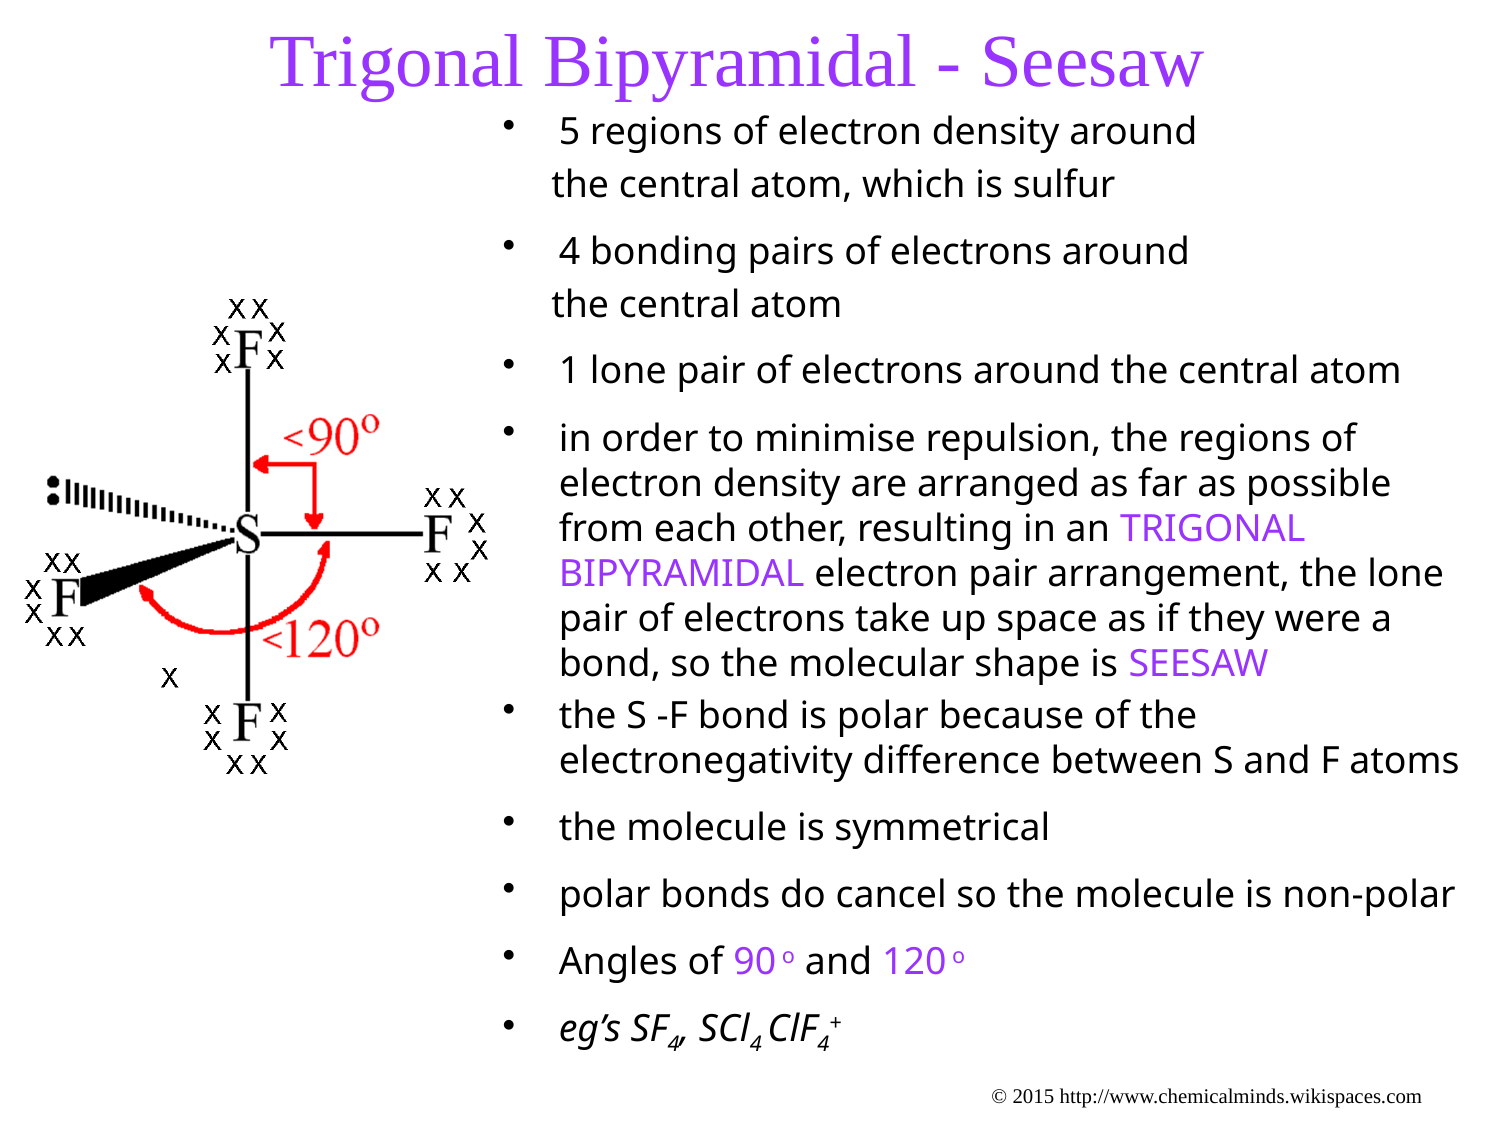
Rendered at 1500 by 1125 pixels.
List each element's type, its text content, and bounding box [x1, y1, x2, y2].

title Trigonal Bipyramidal - Seesaw [99, 0, 1376, 151]
footer © 2015 http://www.chemicalminds.wikispaces.com [724, 1074, 1438, 1125]
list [24, 299, 488, 774]
list 5 regions of electron density around the central atom, which is sulfur 4 bonding pairs of electrons around the central atom 1 lone pair of electrons around the central atom in order to minimise repulsion, the regions of electron density are arranged as far as possible from each other, resulting in an TRIGONAL BIPYRAMIDAL electron pair arrangement, the lone pair of electrons take up space as if they were a bond, so the molecular shape is SEESAW the S -F bond is polar because of the electronegativity difference between S and F atoms the molecule is symmetrical polar bonds do cancel so the molecule is non-polar Angles of 90 o and 120 o eg’s SF4, SCl4 ClF4+ [487, 99, 1500, 1125]
